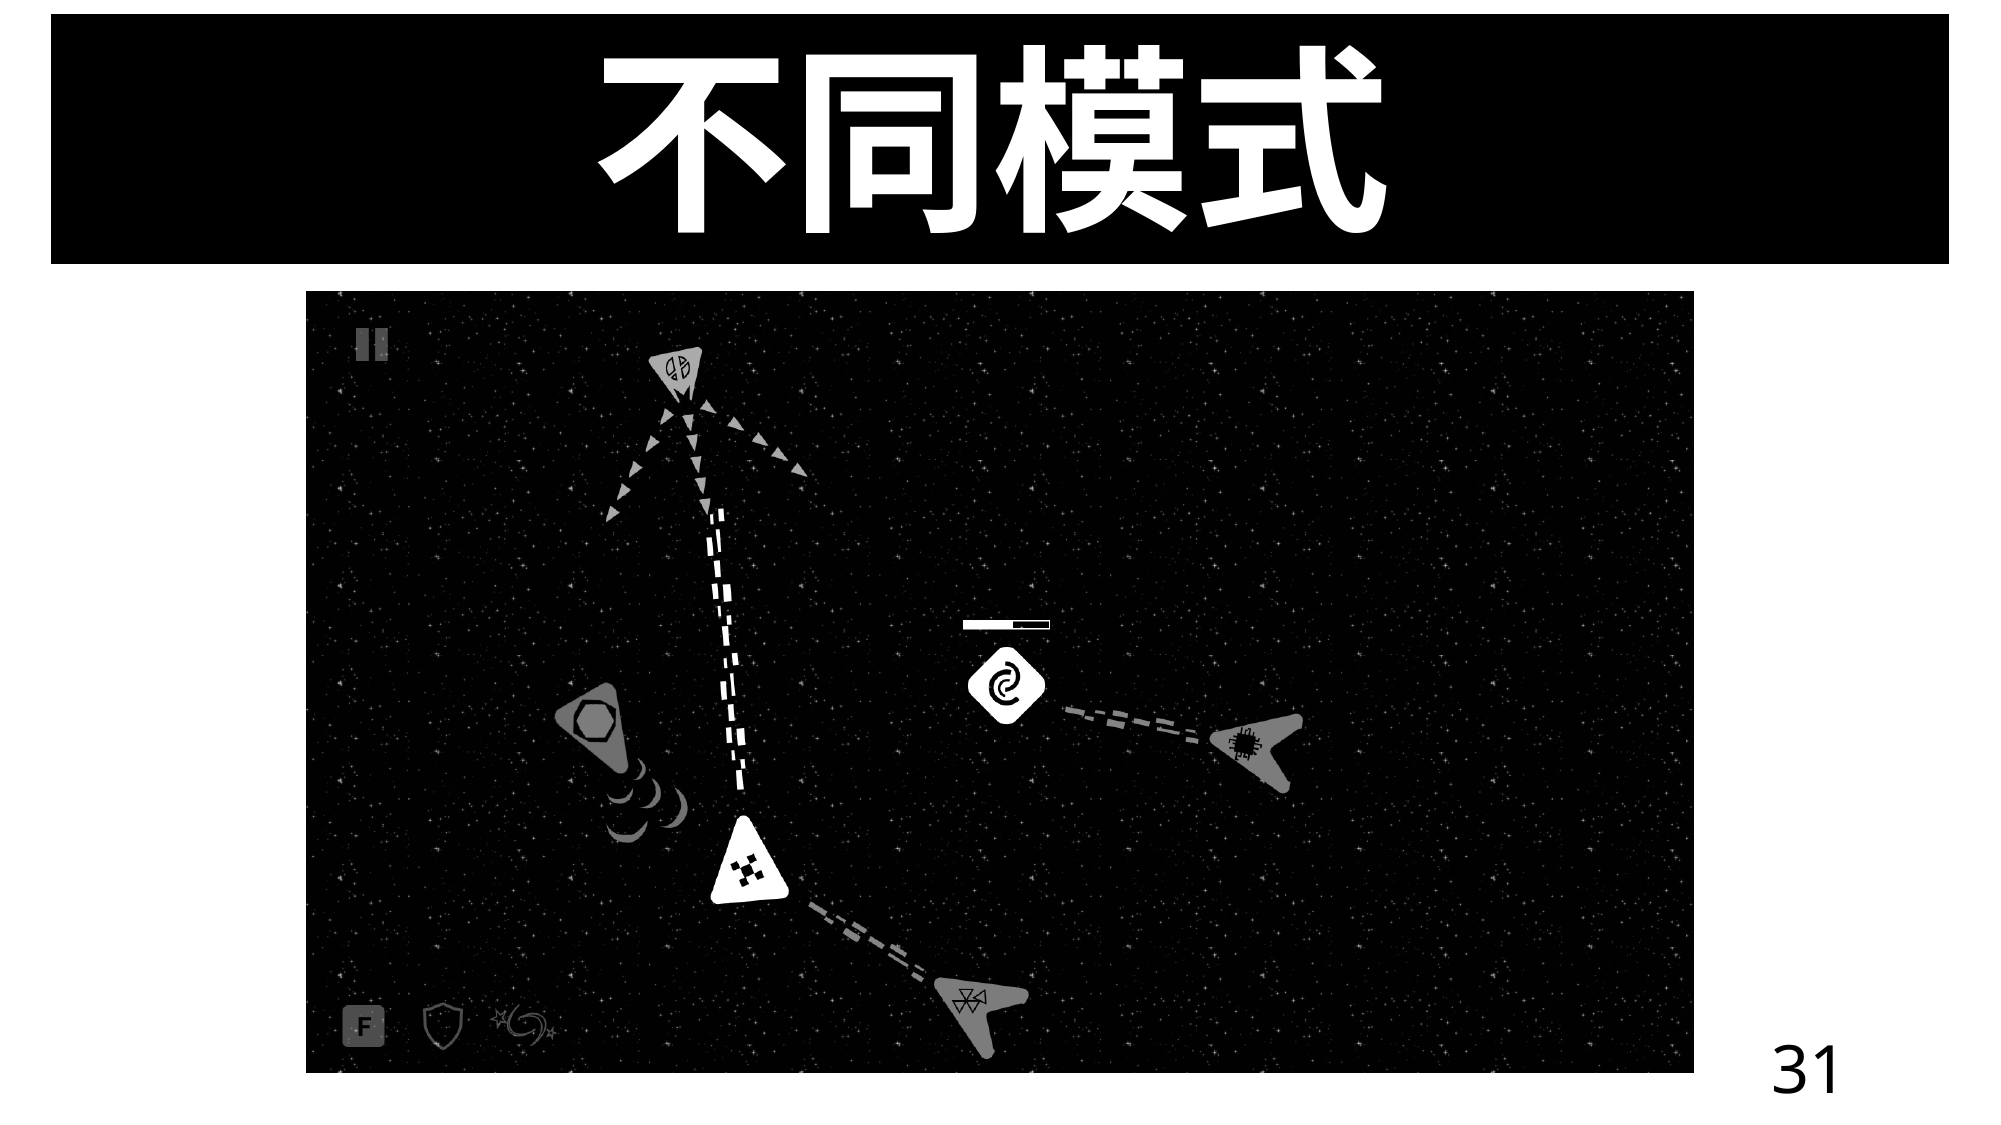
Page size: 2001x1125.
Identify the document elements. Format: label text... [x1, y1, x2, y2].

text_box [51, 14, 1949, 264]
picture [305, 291, 1694, 1073]
slide_number 31 [1412, 1042, 1863, 1103]
text_box 不同模式 [569, 7, 1413, 263]
